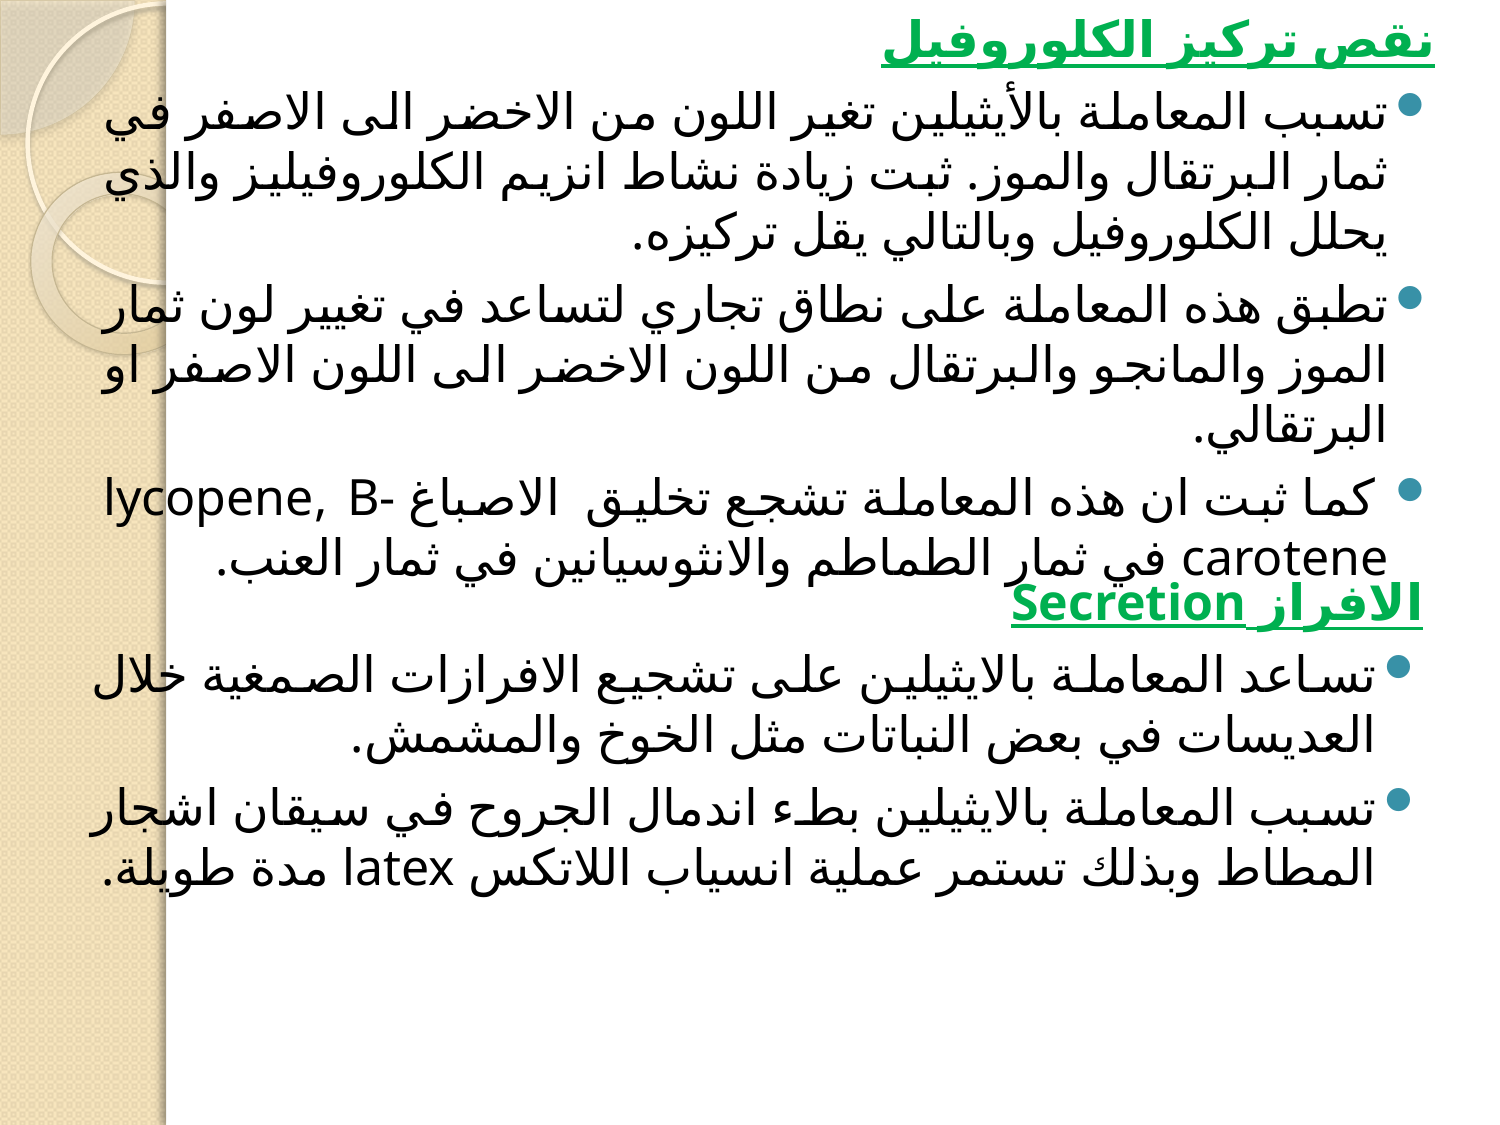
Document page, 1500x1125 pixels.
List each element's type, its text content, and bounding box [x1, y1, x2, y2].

text_box الافراز Secretion تساعد المعاملة بالايثيلين على تشجيع الافرازات الصمغية خلال العديسات في بعض النباتات مثل الخوخ والمشمش. تسبب المعاملة بالايثيلين بطء اندمال الجروح في سيقان اشجار المطاط وبذلك تستمر عملية انسياب اللاتكس latex مدة طويلة. [76, 562, 1452, 1125]
list نقص تركيز الكلوروفيل تسبب المعاملة بالأيثيلين تغير اللون من الاخضر الى الاصفر في ثمار البرتقال والموز. ثبت زيادة نشاط انزيم الكلوروفيليز والذي يحلل الكلوروفيل وبالتالي يقل تركيزه. تطبق هذه المعاملة على نطاق تجاري لتساعد في تغيير لون ثمار الموز والمانجو والبرتقال من اللون الاخضر الى اللون الاصفر او البرتقالي. كما ثبت ان هذه المعاملة تشجع تخليق الاصباغ lycopene, B-carotene في ثمار الطماطم والانثوسيانين في ثمار العنب. [88, 0, 1464, 930]
